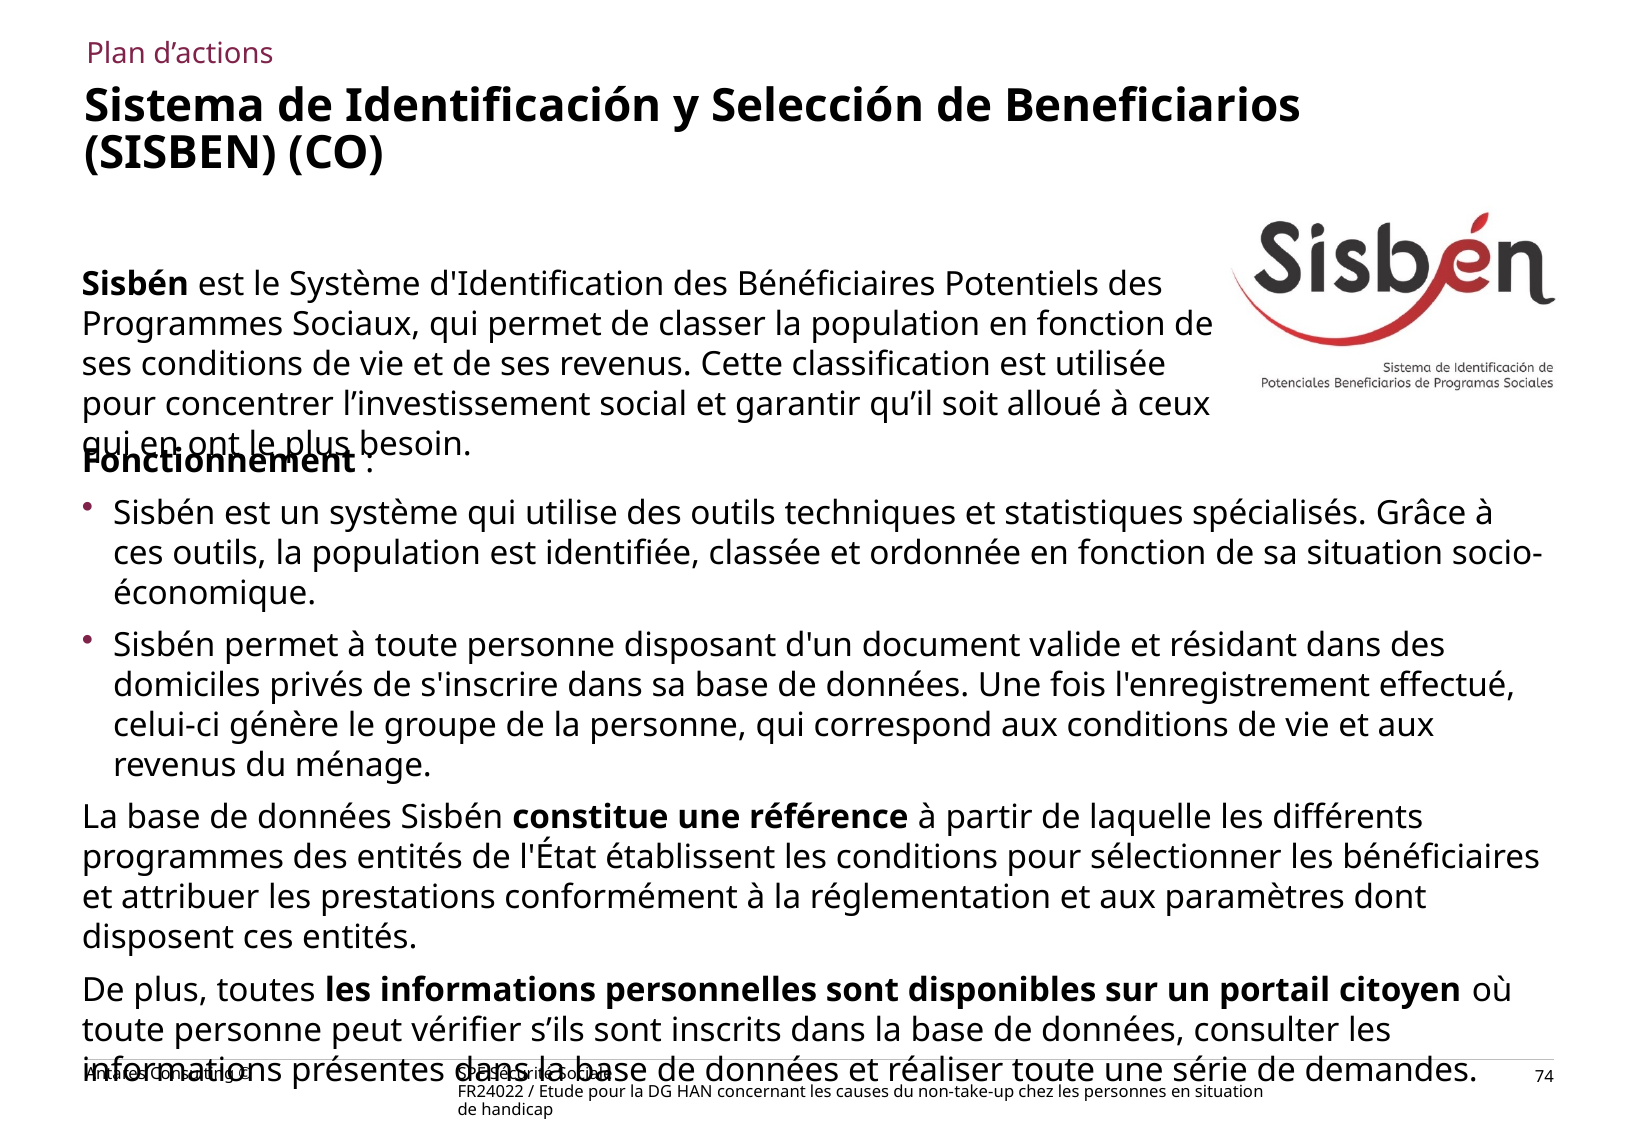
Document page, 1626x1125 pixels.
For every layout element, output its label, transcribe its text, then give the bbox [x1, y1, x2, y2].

text_box Fonctionnement : Sisbén est un système qui utilise des outils techniques et statistiques spécialisés. Grâce à ces outils, la population est identifiée, classée et ordonnée en fonction de sa situation socio-économique. Sisbén permet à toute personne disposant d'un document valide et résidant dans des domiciles privés de s'inscrire dans sa base de données. Une fois l'enregistrement effectué, celui-ci génère le groupe de la personne, qui correspond aux conditions de vie et aux revenus du ménage. La base de données Sisbén constitue une référence à partir de laquelle les différents programmes des entités de l'État établissent les conditions pour sélectionner les bénéficiaires et attribuer les prestations conformément à la réglementation et aux paramètres dont disposent ces entités. De plus, toutes les informations personnelles sont disponibles sur un portail citoyen où toute personne peut vérifier s’ils sont inscrits dans la base de données, consulter les informations présentes dans la base de données et réaliser toute une série de demandes. [81, 438, 1553, 1088]
picture [1170, 162, 1593, 416]
text_box Plan d’actions [86, 38, 1522, 70]
title Sistema de Identificación y Selección de Beneficiarios (SISBEN) (CO) [84, 82, 1550, 229]
text_box Sisbén est le Système d'Identification des Bénéficiaires Potentiels des Programmes Sociaux, qui permet de classer la population en fonction de ses conditions de vie et de ses revenus. Cette classification est utilisée pour concentrer l’investissement social et garantir qu’il soit alloué à ceux qui en ont le plus besoin. [81, 262, 1238, 438]
